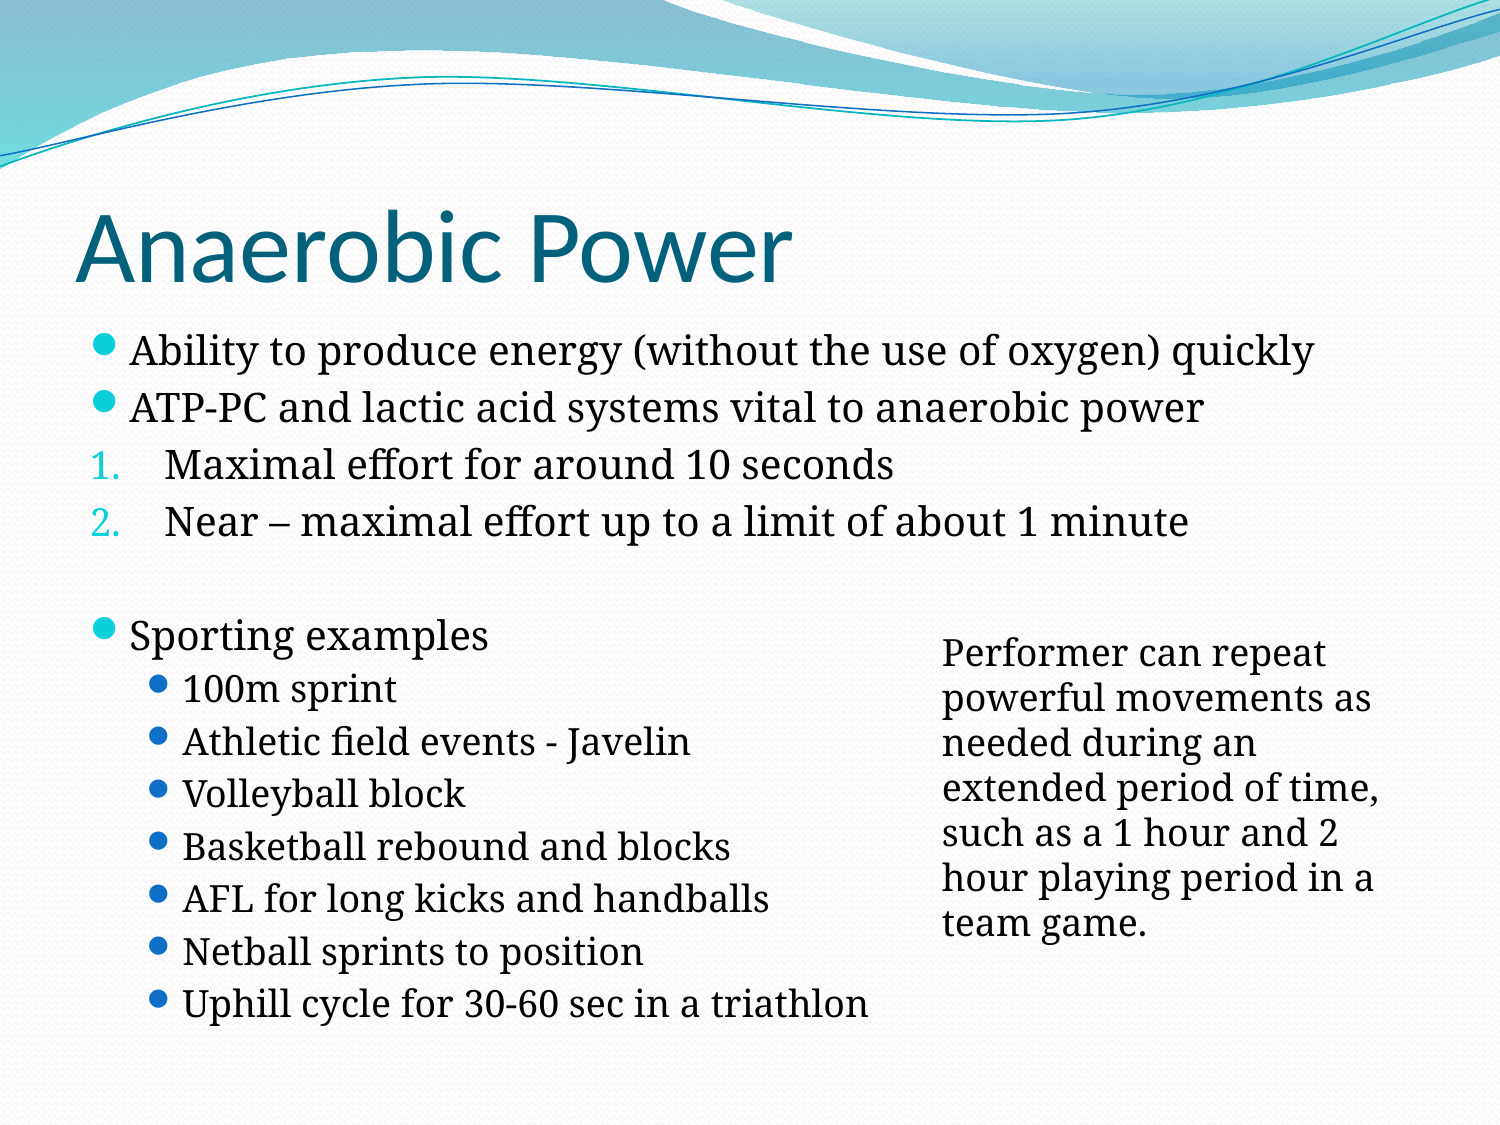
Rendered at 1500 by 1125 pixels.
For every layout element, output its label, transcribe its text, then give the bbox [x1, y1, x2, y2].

title Anaerobic Power [75, 115, 1425, 303]
text_box Performer can repeat powerful movements as needed during an extended period of time, such as a 1 hour and 2 hour playing period in a team game. [927, 621, 1436, 997]
list Ability to produce energy (without the use of oxygen) quickly ATP-PC and lactic acid systems vital to anaerobic power Maximal effort for around 10 seconds Near – maximal effort up to a limit of about 1 minute Sporting examples 100m sprint Athletic field events - Javelin Volleyball block Basketball rebound and blocks AFL for long kicks and handballs Netball sprints to position Uphill cycle for 30-60 sec in a triathlon [75, 317, 1425, 1038]
